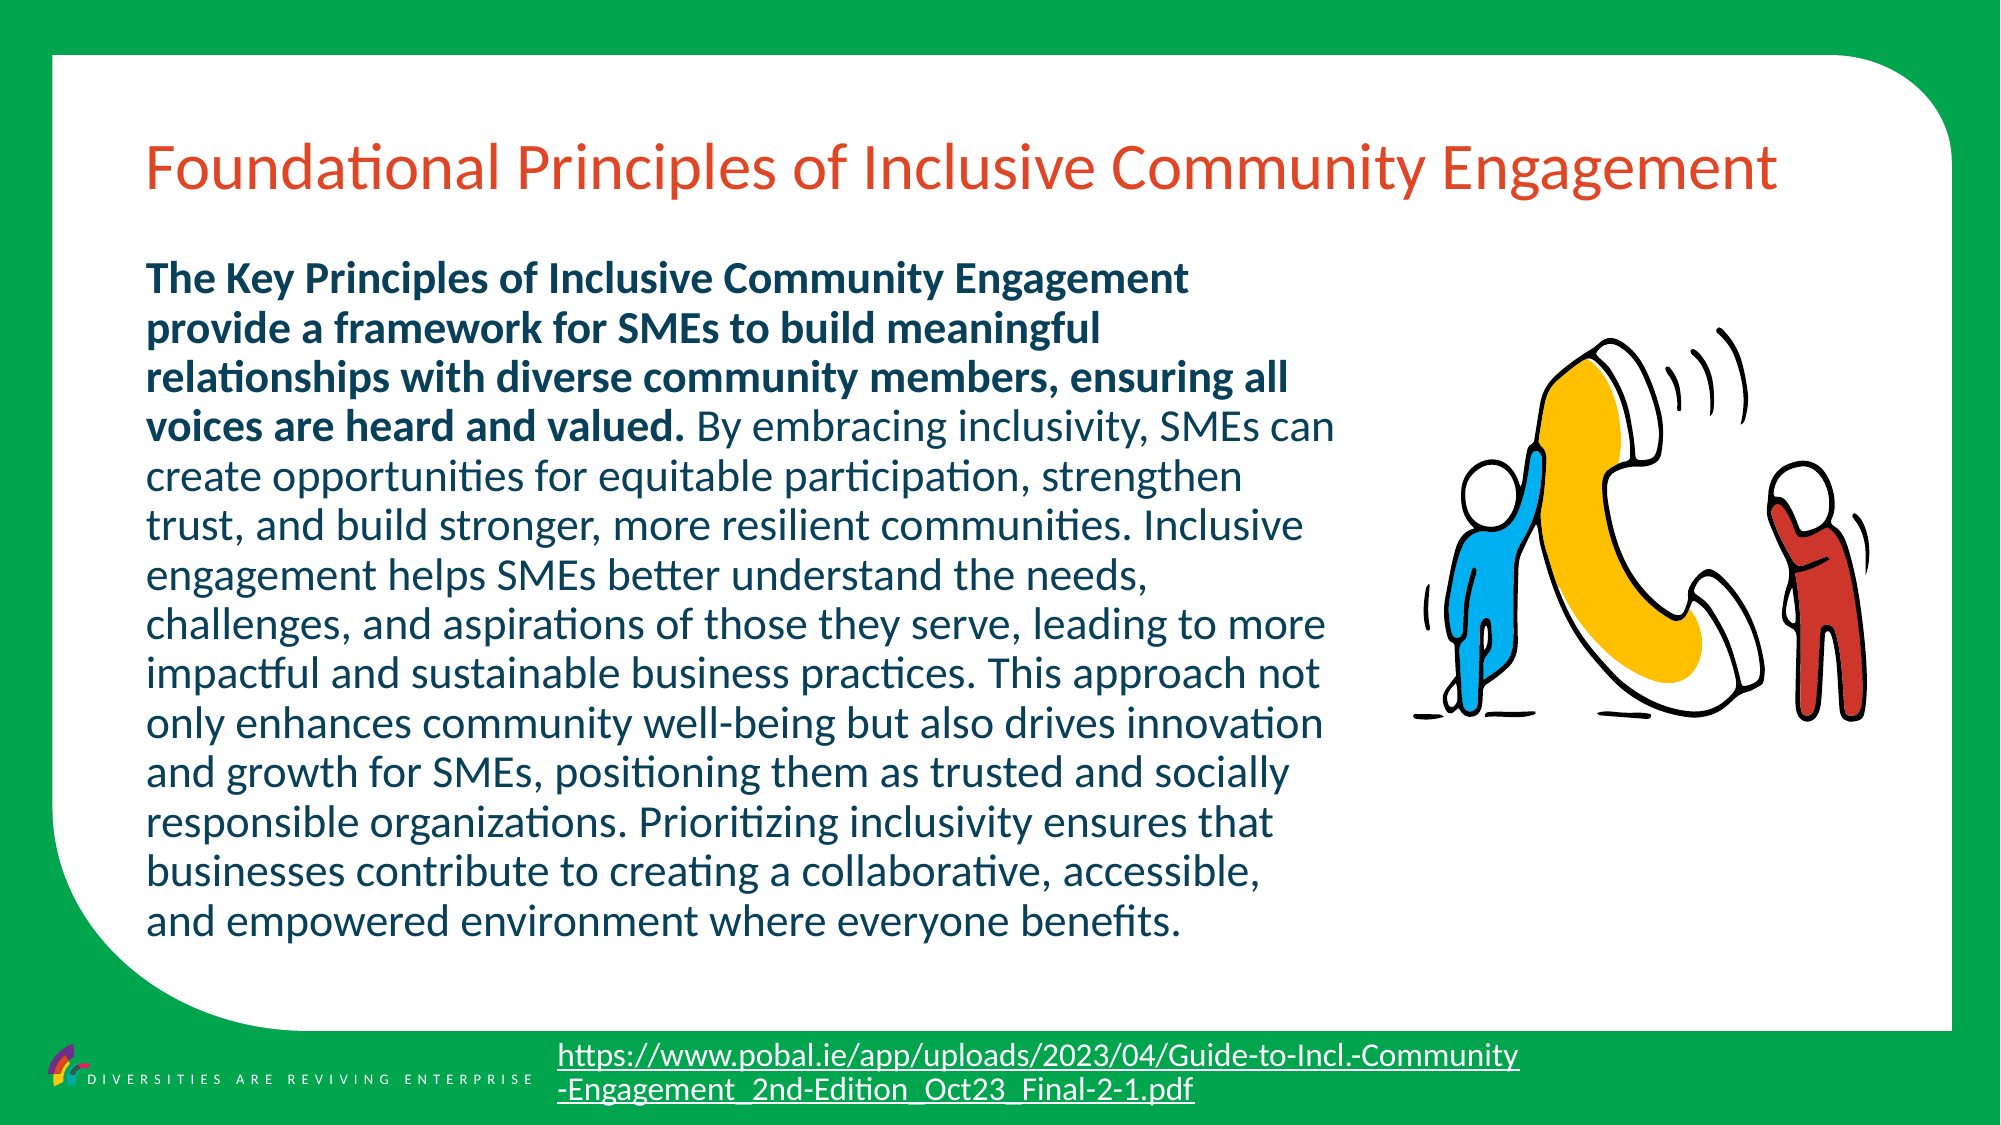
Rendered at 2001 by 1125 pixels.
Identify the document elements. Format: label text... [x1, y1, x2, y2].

list The Key Principles of Inclusive Community Engagement provide a framework for SMEs to build meaningful relationships with diverse community members, ensuring all voices are heard and valued. By embracing inclusivity, SMEs can create opportunities for equitable participation, strengthen trust, and build stronger, more resilient communities. Inclusive engagement helps SMEs better understand the needs, challenges, and aspirations of those they serve, leading to more impactful and sustainable business practices. This approach not only enhances community well-being but also drives innovation and growth for SMEs, positioning them as trusted and socially responsible organizations. Prioritizing inclusivity ensures that businesses contribute to creating a collaborative, accessible, and empowered environment where everyone benefits. [130, 257, 1353, 879]
list Foundational Principles of Inclusive Community Engagement [130, 124, 1869, 257]
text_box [1413, 327, 1870, 722]
text_box https://www.pobal.ie/app/uploads/2023/04/Guide-to-Incl.-Community-Engagement_2nd-Edition_Oct23_Final-2-1.pdf [542, 1025, 1543, 1121]
